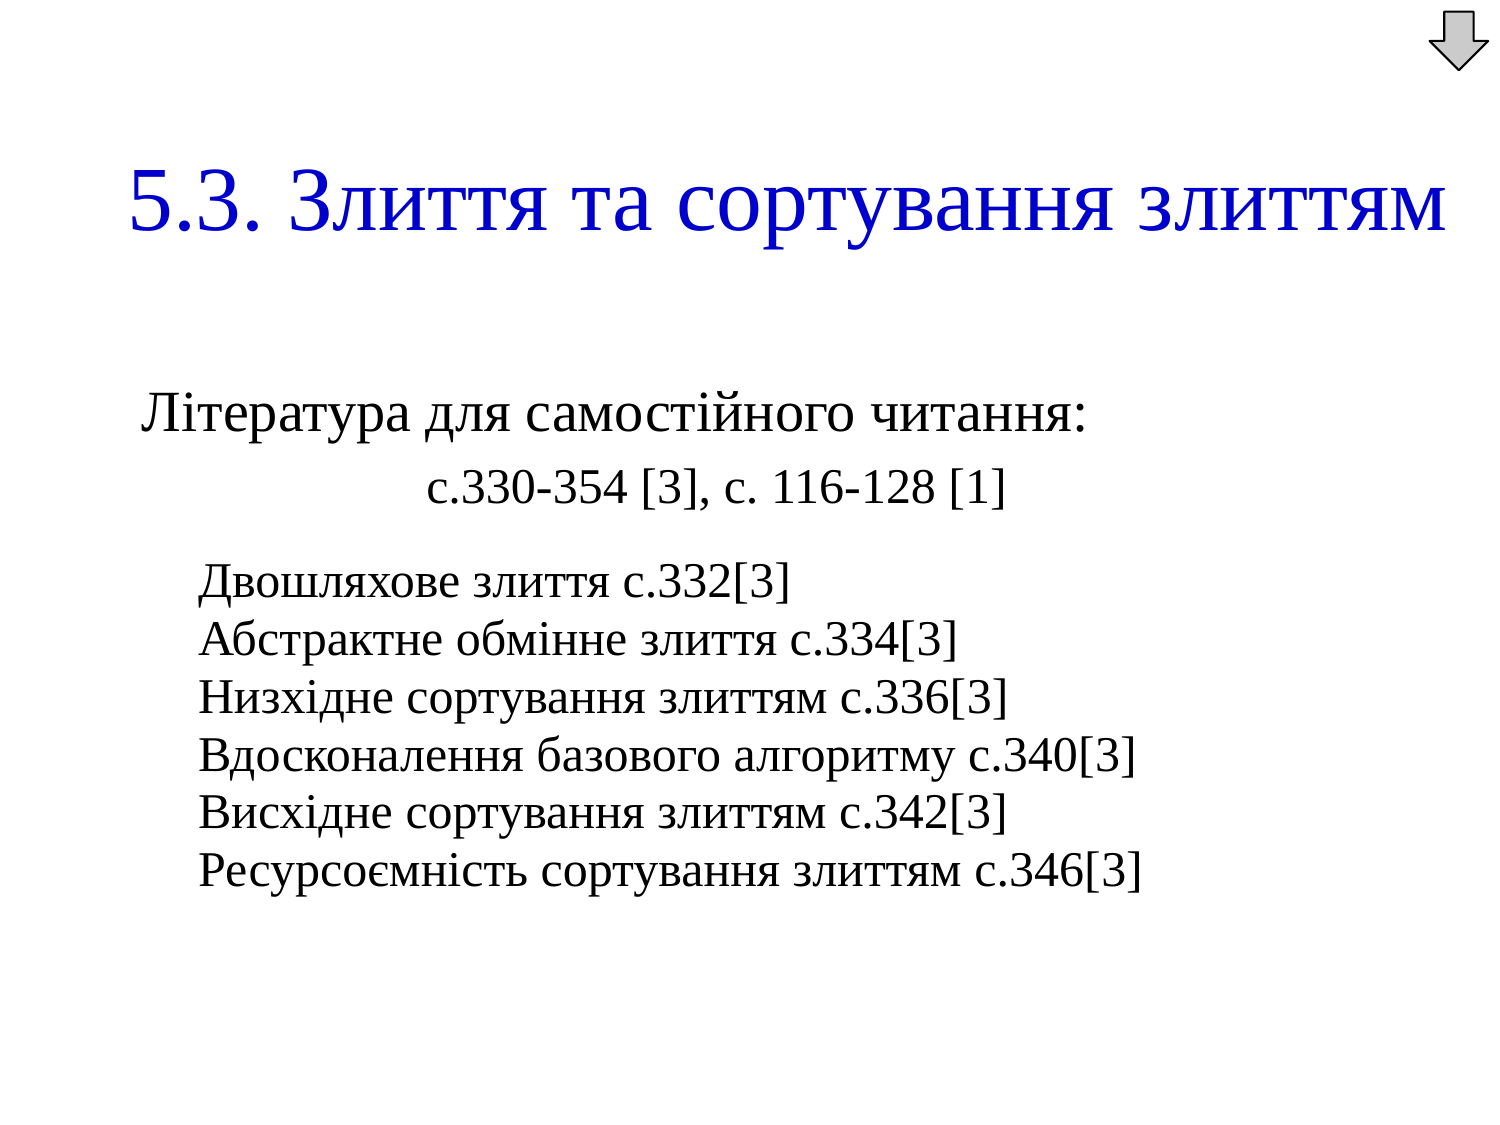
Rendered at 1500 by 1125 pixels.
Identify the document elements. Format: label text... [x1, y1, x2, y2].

text_box [1429, 11, 1489, 71]
title 5.3. Злиття та сортування злиттям [111, 99, 1500, 288]
list Література для самостійного читання: с.330-354 [3], с. 116-128 [1] Двошляхове злиття с.332[3] Абстрактне обмінне злиття с.334[3] Низхідне сортування злиттям с.336[3] Вдосконалення базового алгоритму с.340[3] Висхідне сортування злиттям с.342[3] Ресурсоємність сортування злиттям с.346[3] [111, 373, 1388, 552]
